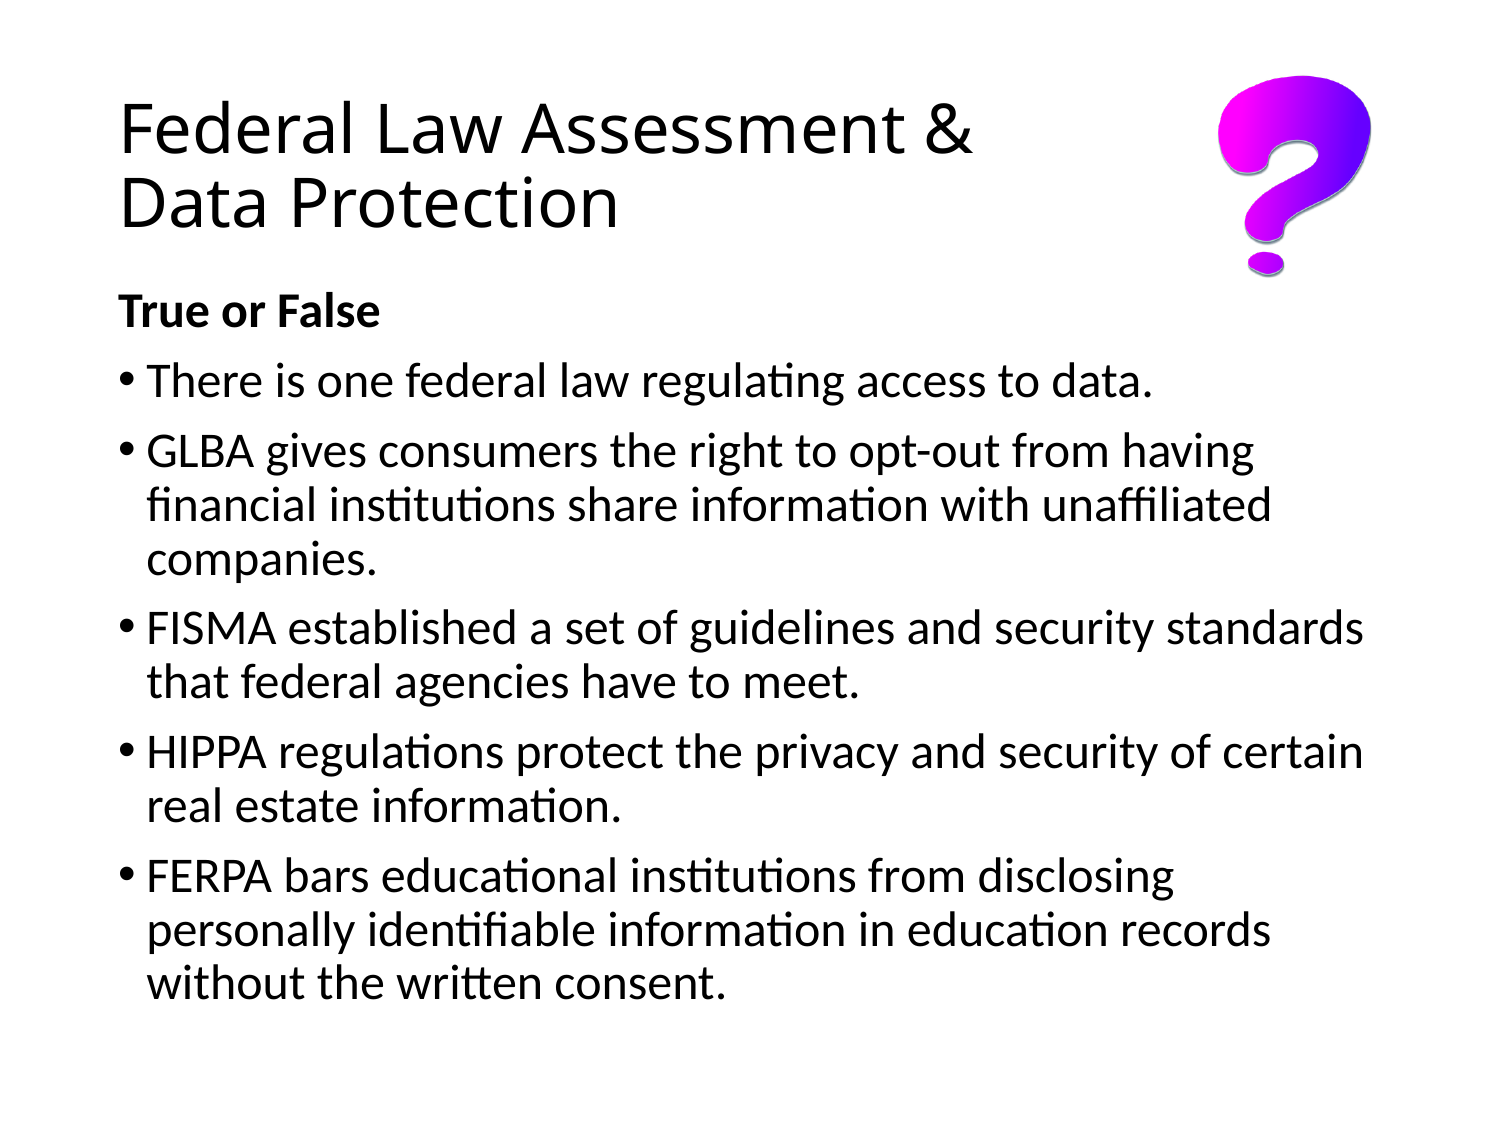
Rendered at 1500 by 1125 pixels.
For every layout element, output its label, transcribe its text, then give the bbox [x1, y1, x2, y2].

list True or False There is one federal law regulating access to data. GLBA gives consumers the right to opt-out from having financial institutions share information with unaffiliated companies. FISMA established a set of guidelines and security standards that federal agencies have to meet. HIPPA regulations protect the privacy and security of certain real estate information. FERPA bars educational institutions from disclosing personally identifiable information in education records without the written consent. [102, 277, 1398, 992]
picture [1179, 59, 1397, 278]
title Federal Law Assessment & Data Protection [102, 59, 1143, 277]
